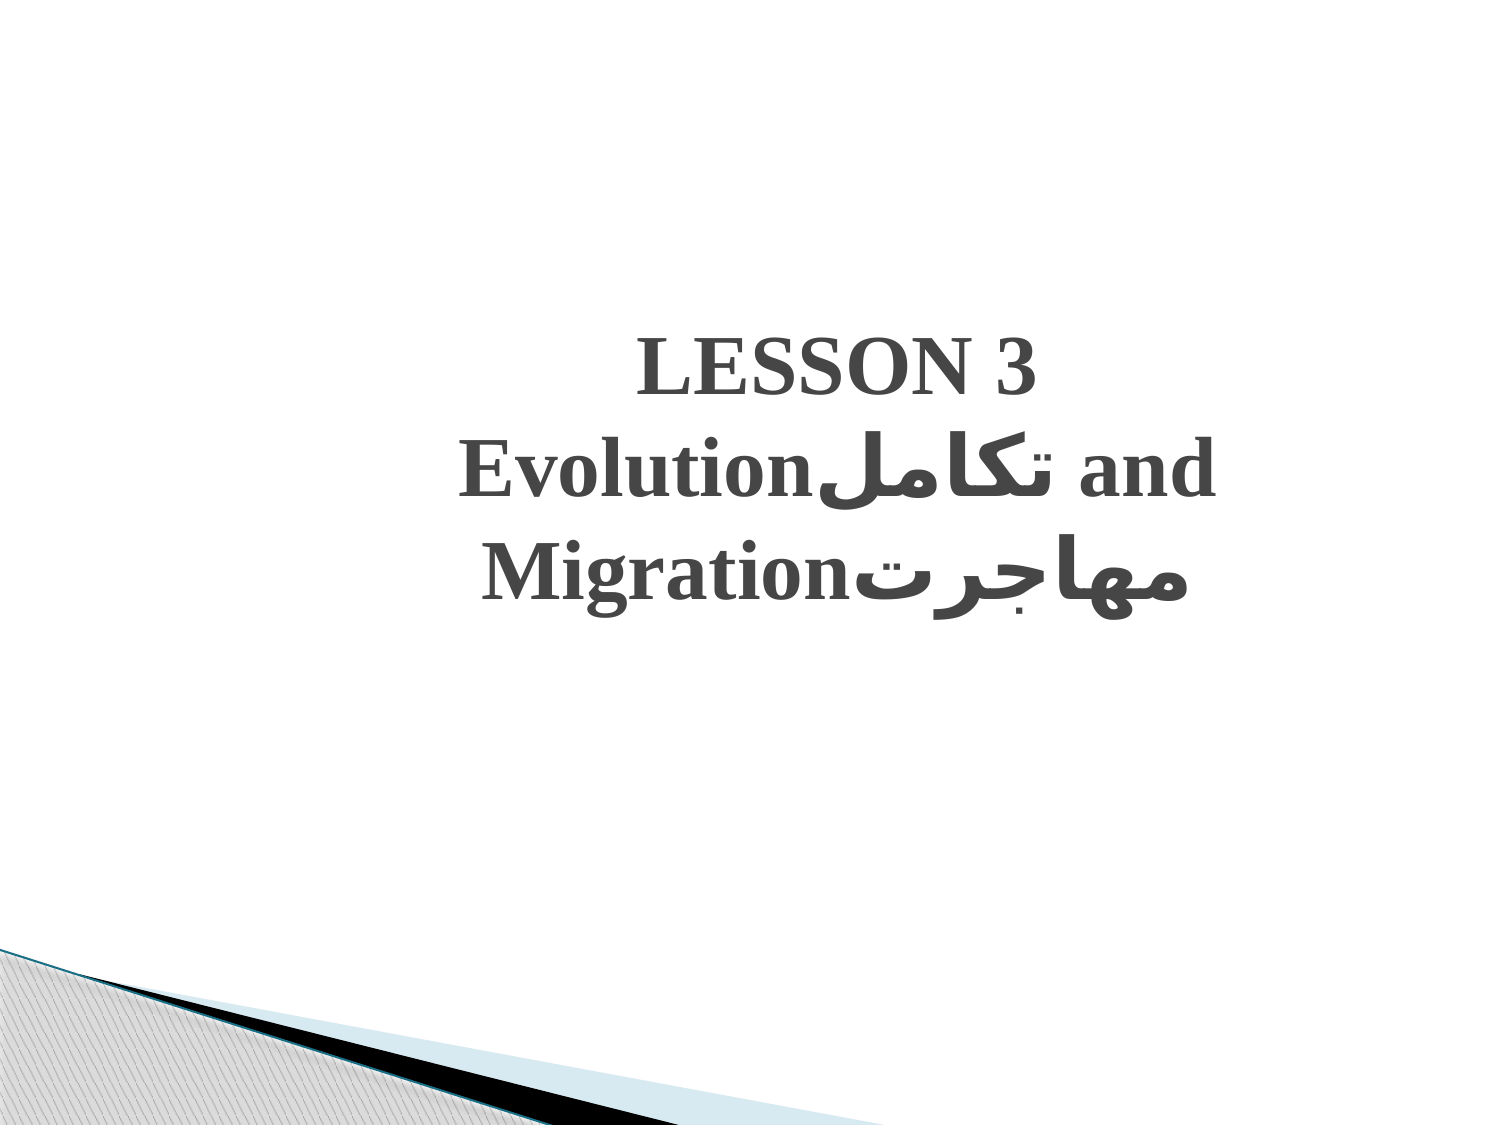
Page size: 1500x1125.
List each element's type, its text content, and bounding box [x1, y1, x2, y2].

title LESSON 3 Evolutionتکامل and Migrationمهاجرت [300, 287, 1375, 638]
